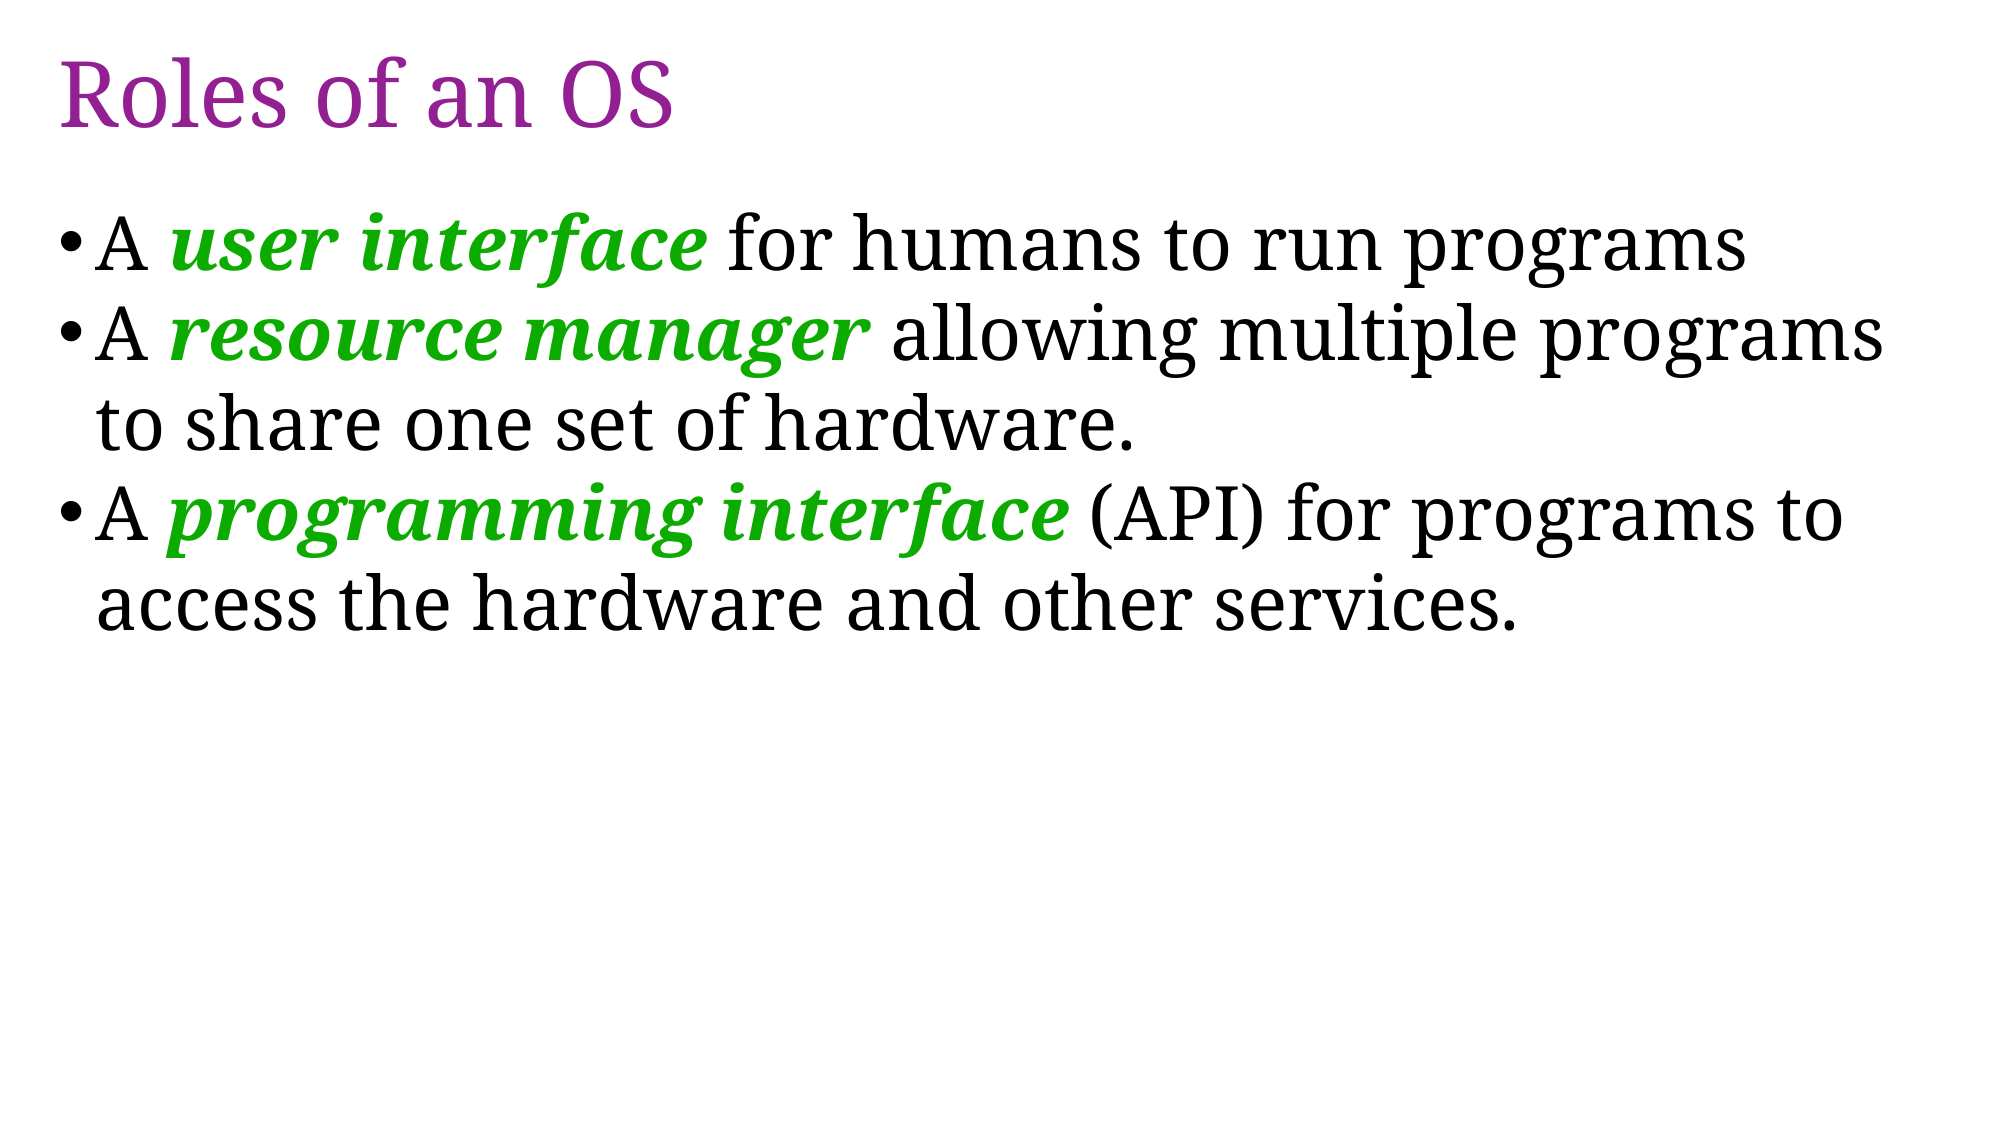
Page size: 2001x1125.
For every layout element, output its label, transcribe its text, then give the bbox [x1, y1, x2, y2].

title Roles of an OS [43, 25, 1953, 171]
list A user interface for humans to run programs A resource manager allowing multiple programs to share one set of hardware. A programming interface (API) for programs to access the hardware and other services. [43, 188, 1953, 1106]
